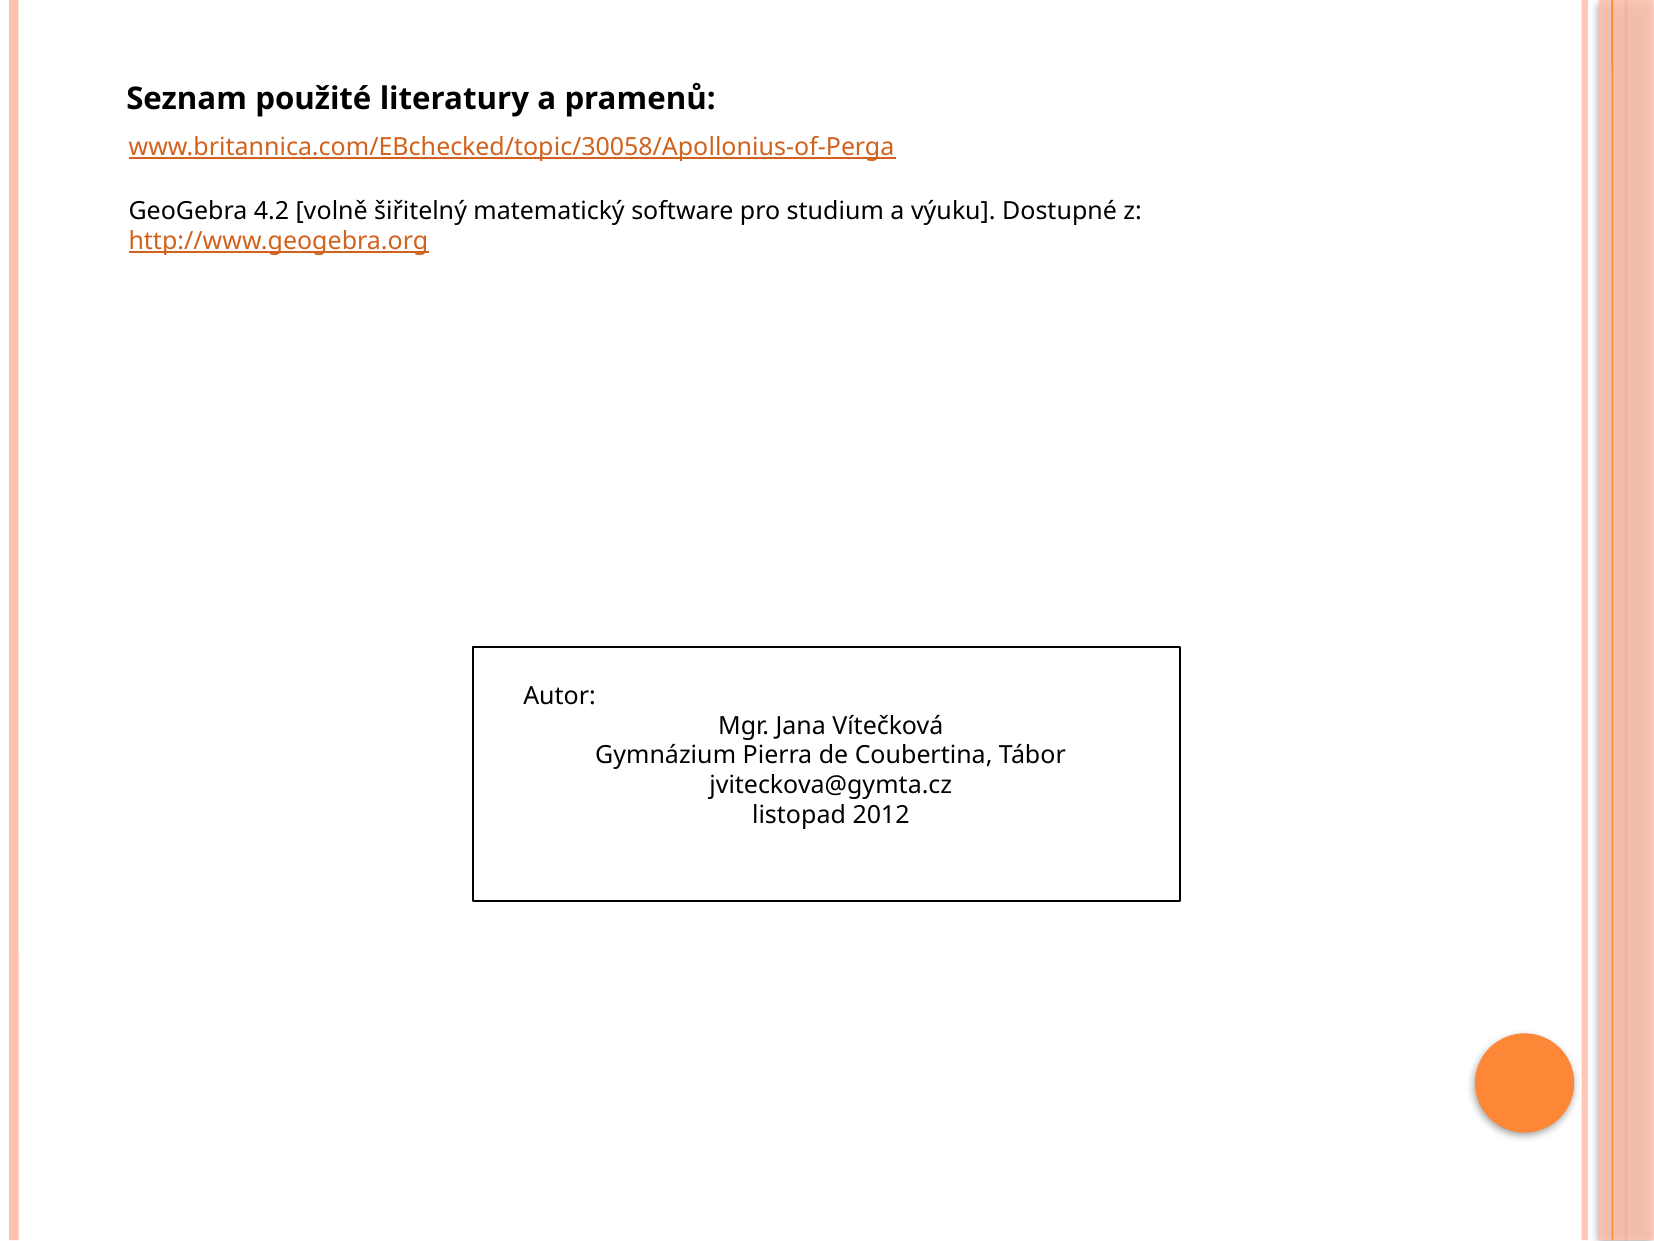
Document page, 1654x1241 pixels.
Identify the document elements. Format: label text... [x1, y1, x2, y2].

text_box www.britannica.com/EBchecked/topic/30058/Apollonius-of-Perga GeoGebra 4.2 [volně šiřitelný matematický software pro studium a výuku]. Dostupné z: http://www.geogebra.org [113, 92, 1465, 356]
text_box Seznam použité literatury a pramenů: [37, 33, 840, 123]
text_box [471, 645, 1182, 903]
text_box Autor: Mgr. Jana Vítečková Gymnázium Pierra de Coubertina, Tábor jviteckova@gymta.cz listopad 2012 [508, 671, 1154, 837]
